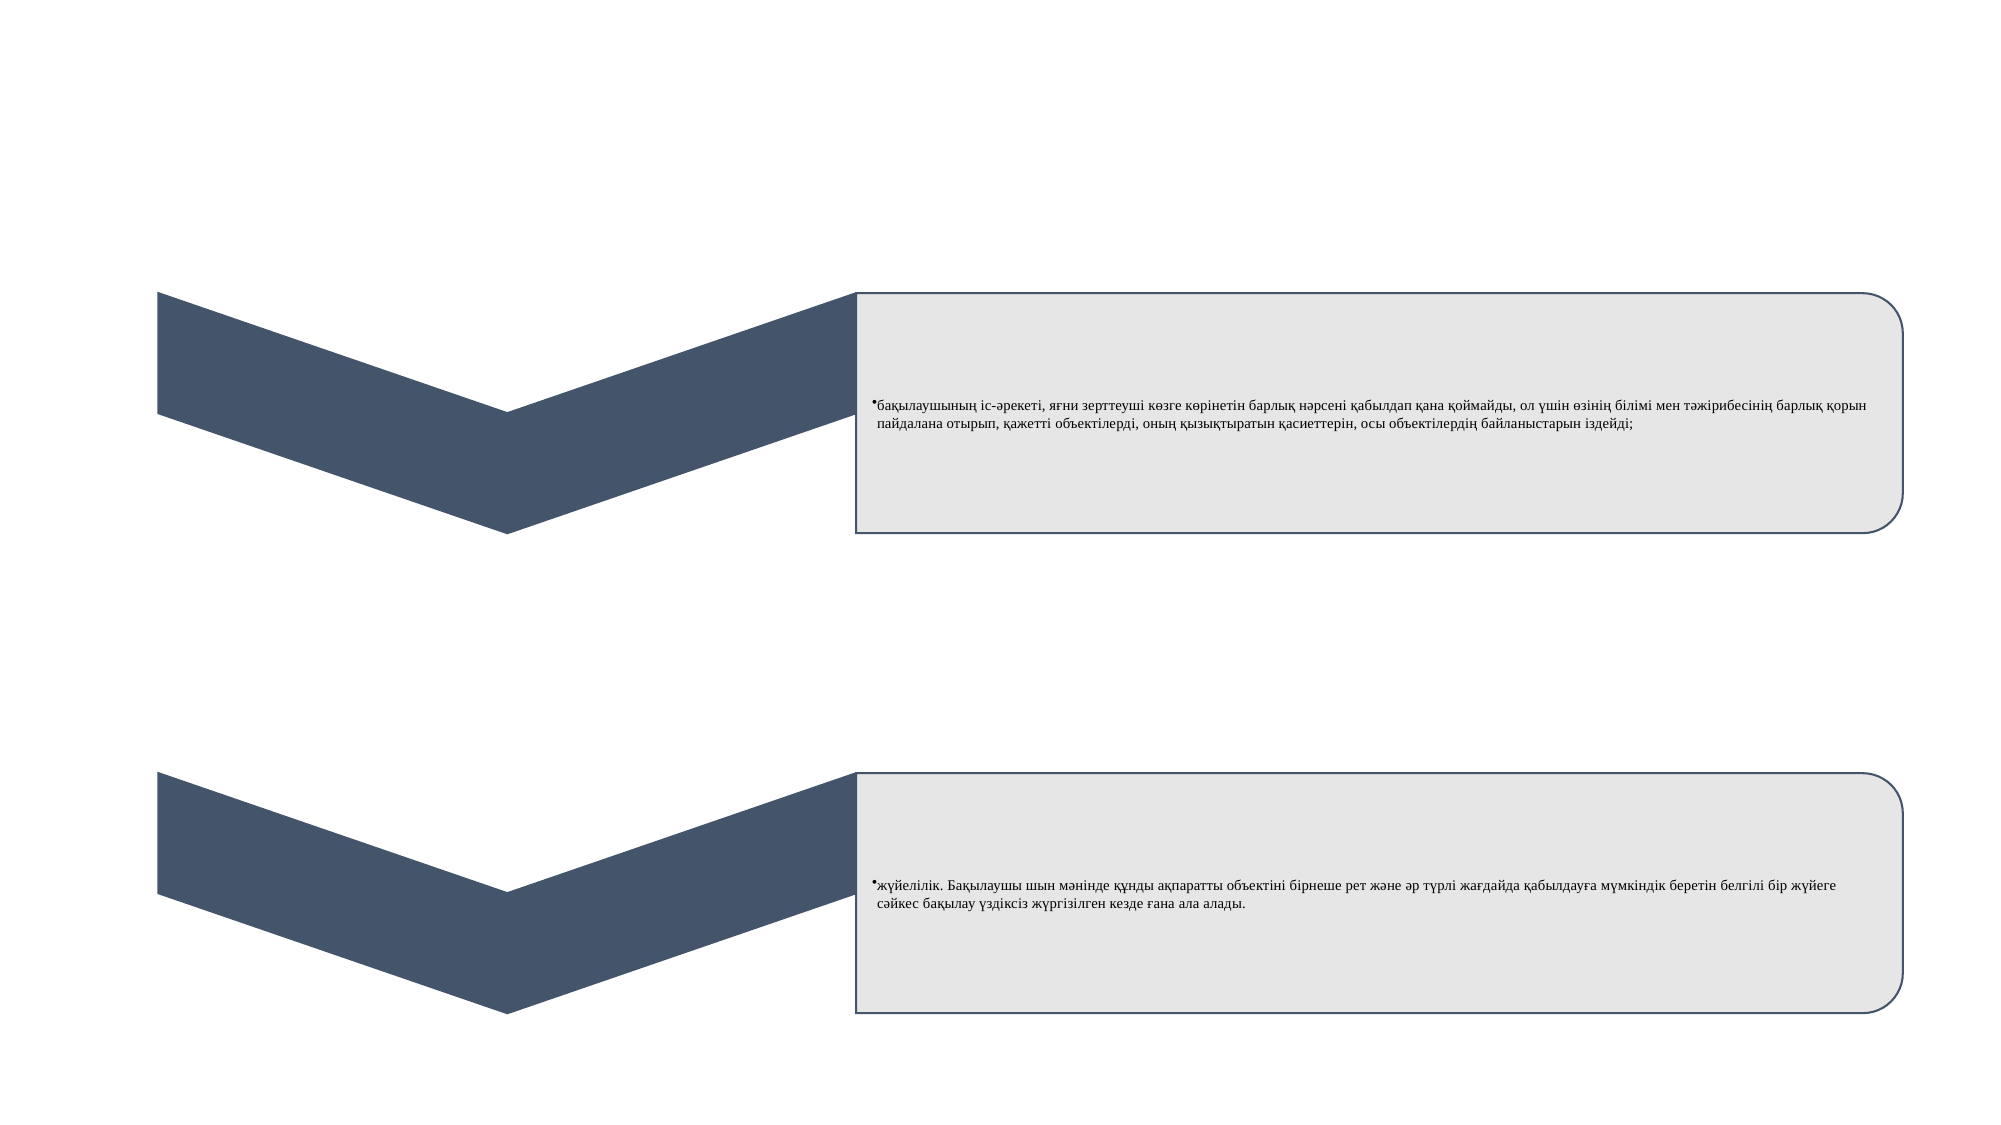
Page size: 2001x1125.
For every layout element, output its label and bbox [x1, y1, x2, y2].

list [158, 293, 1903, 1014]
